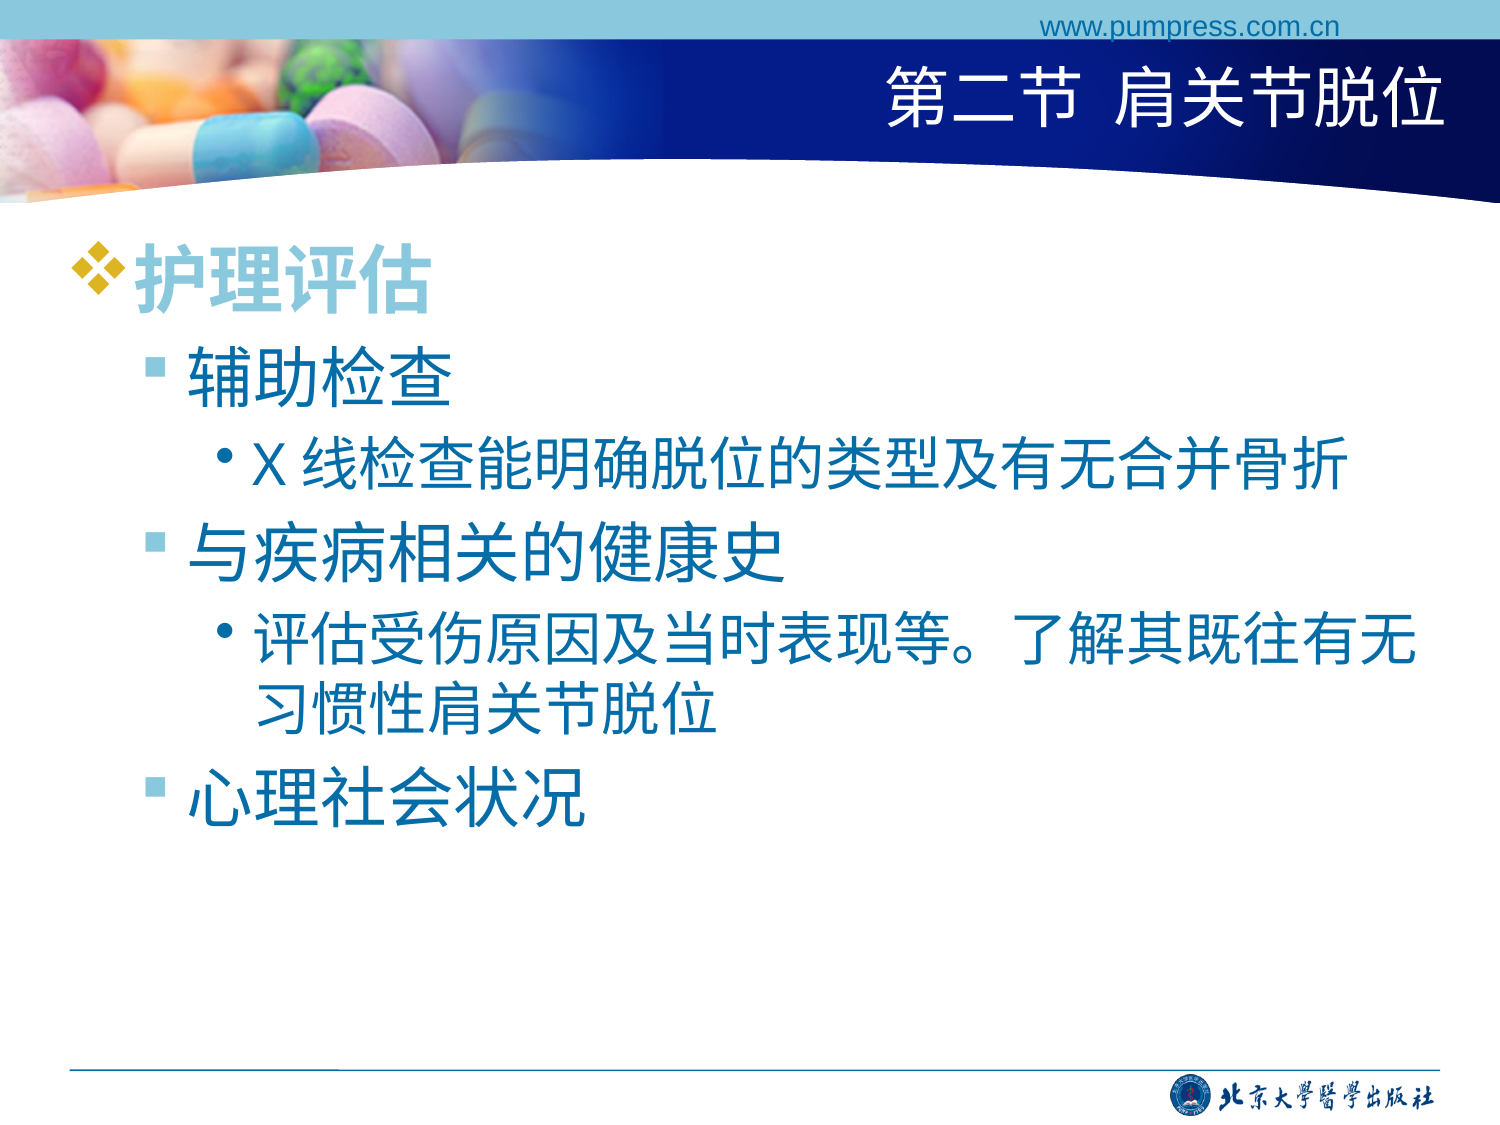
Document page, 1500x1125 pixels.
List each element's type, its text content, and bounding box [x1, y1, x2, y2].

picture [1170, 1074, 1436, 1118]
title 第二节 肩关节脱位 [137, 49, 1463, 143]
list 护理评估 辅助检查 X线检查能明确脱位的类型及有无合并骨折 与疾病相关的健康史 评估受伤原因及当时表现等。了解其既往有无习惯性肩关节脱位 心理社会状况 [49, 224, 1463, 1026]
picture [0, 40, 1500, 203]
slide_number www.pumpress.com.cn [1025, 0, 1463, 38]
